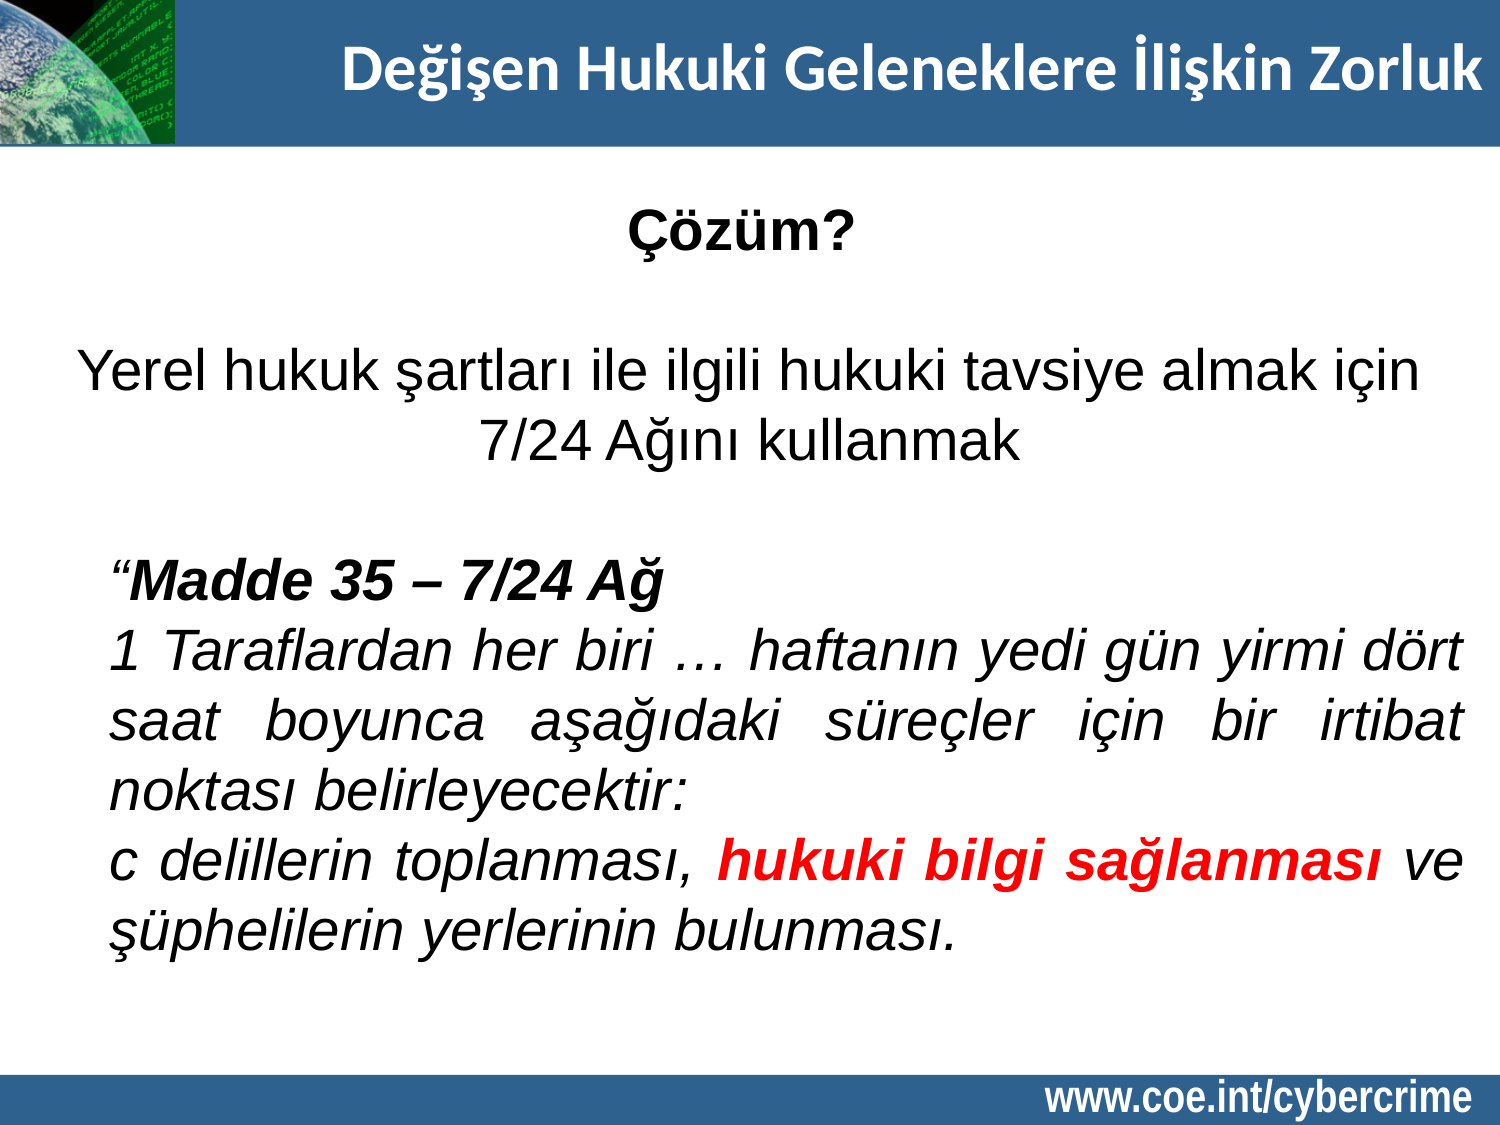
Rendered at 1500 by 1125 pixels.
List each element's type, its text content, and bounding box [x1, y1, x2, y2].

text_box [0, 1073, 1030, 1125]
picture [0, 0, 175, 144]
text_box Değişen Hukuki Geleneklere İlişkin Zorluk [177, 0, 1500, 149]
text_box www.coe.int/cybercrime [1030, 1059, 1500, 1125]
text_box Çözüm? Yerel hukuk şartları ile ilgili hukuki tavsiye almak için 7/24 Ağını kullanmak “Madde 35 – 7/24 Ağ 1 Taraflardan her biri … haftanın yedi gün yirmi dört saat boyunca aşağıdaki süreçler için bir irtibat noktası belirleyecektir: c delillerin toplanması, hukuki bilgi sağlanması ve şüphelilerin yerlerinin bulunması. [19, 185, 1481, 970]
